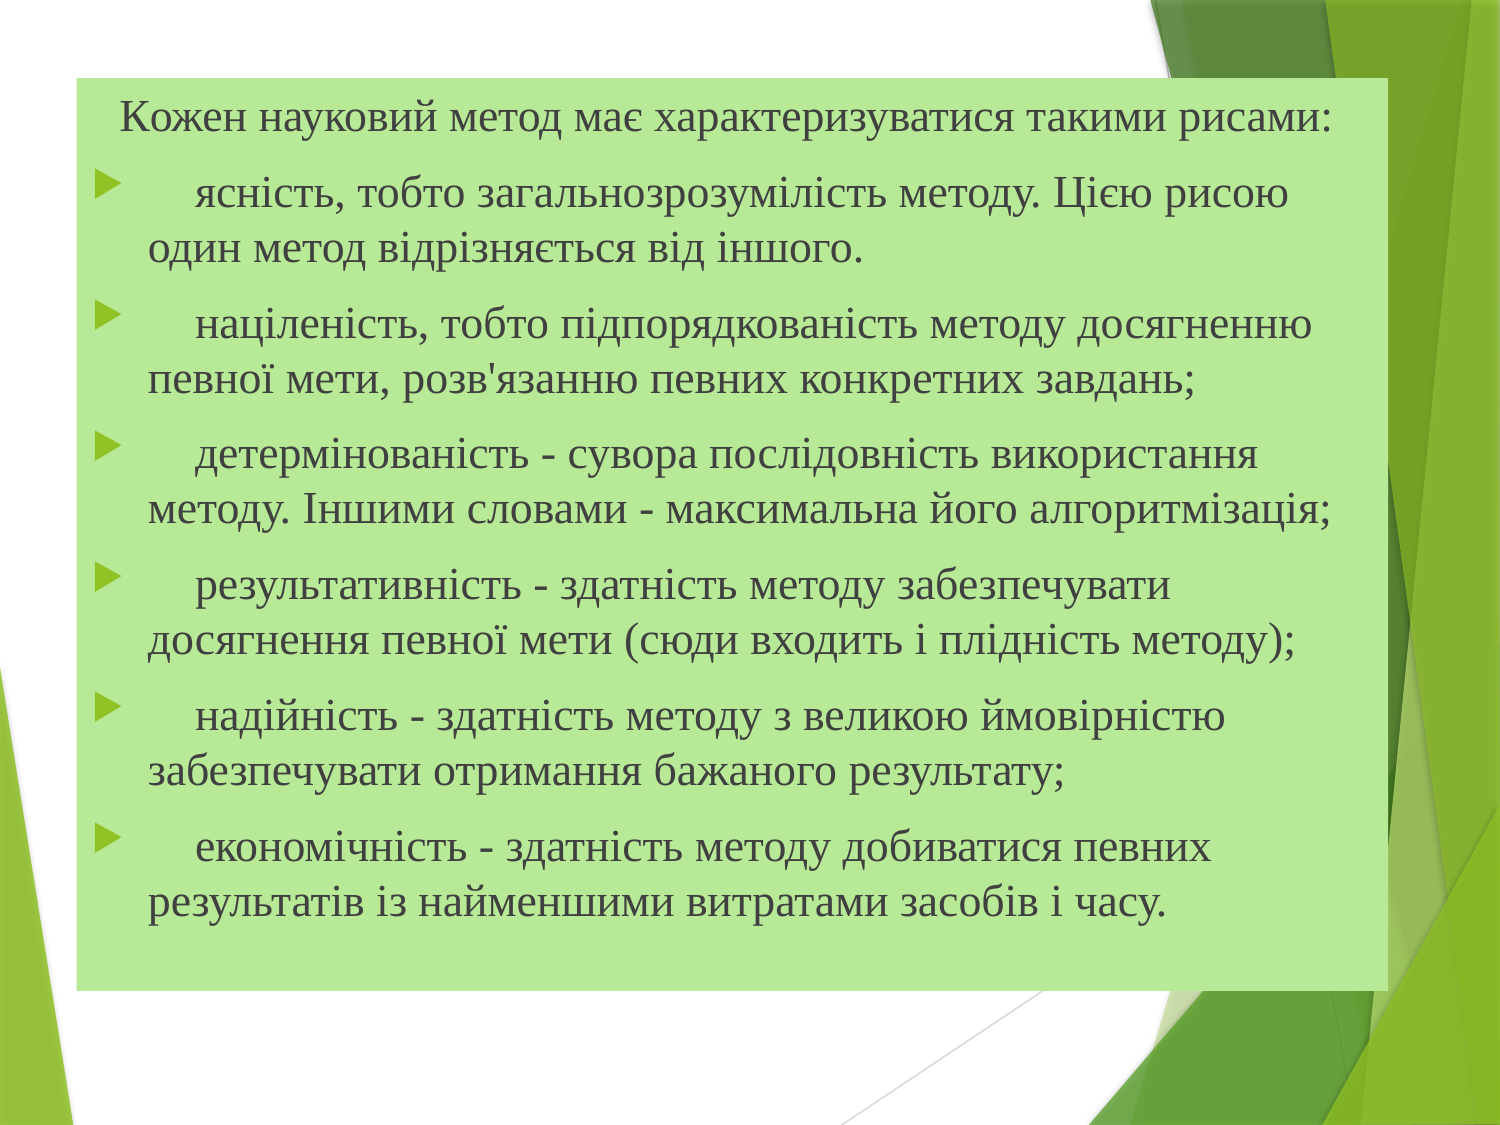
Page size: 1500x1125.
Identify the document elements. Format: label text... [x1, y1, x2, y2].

list Кожен науковий метод має характеризуватися такими рисами:  ясність, тобто загальнозрозумілість методу. Цією рисою один метод відрізняється від іншого.  націленість, тобто підпорядкованість методу досягненню певної мети, розв'язанню певних конкретних завдань;  детермінованість - сувора послідовність використання методу. Іншими словами - максимальна його алгоритмізація;  результативність - здатність методу забезпечувати досягнення певної мети (сюди входить і плідність методу);  надійність - здатність методу з великою ймовірністю забезпечувати отримання бажаного результату;  економічність - здатність методу добиватися певних результатів із найменшими витратами засобів і часу. [76, 78, 1389, 991]
